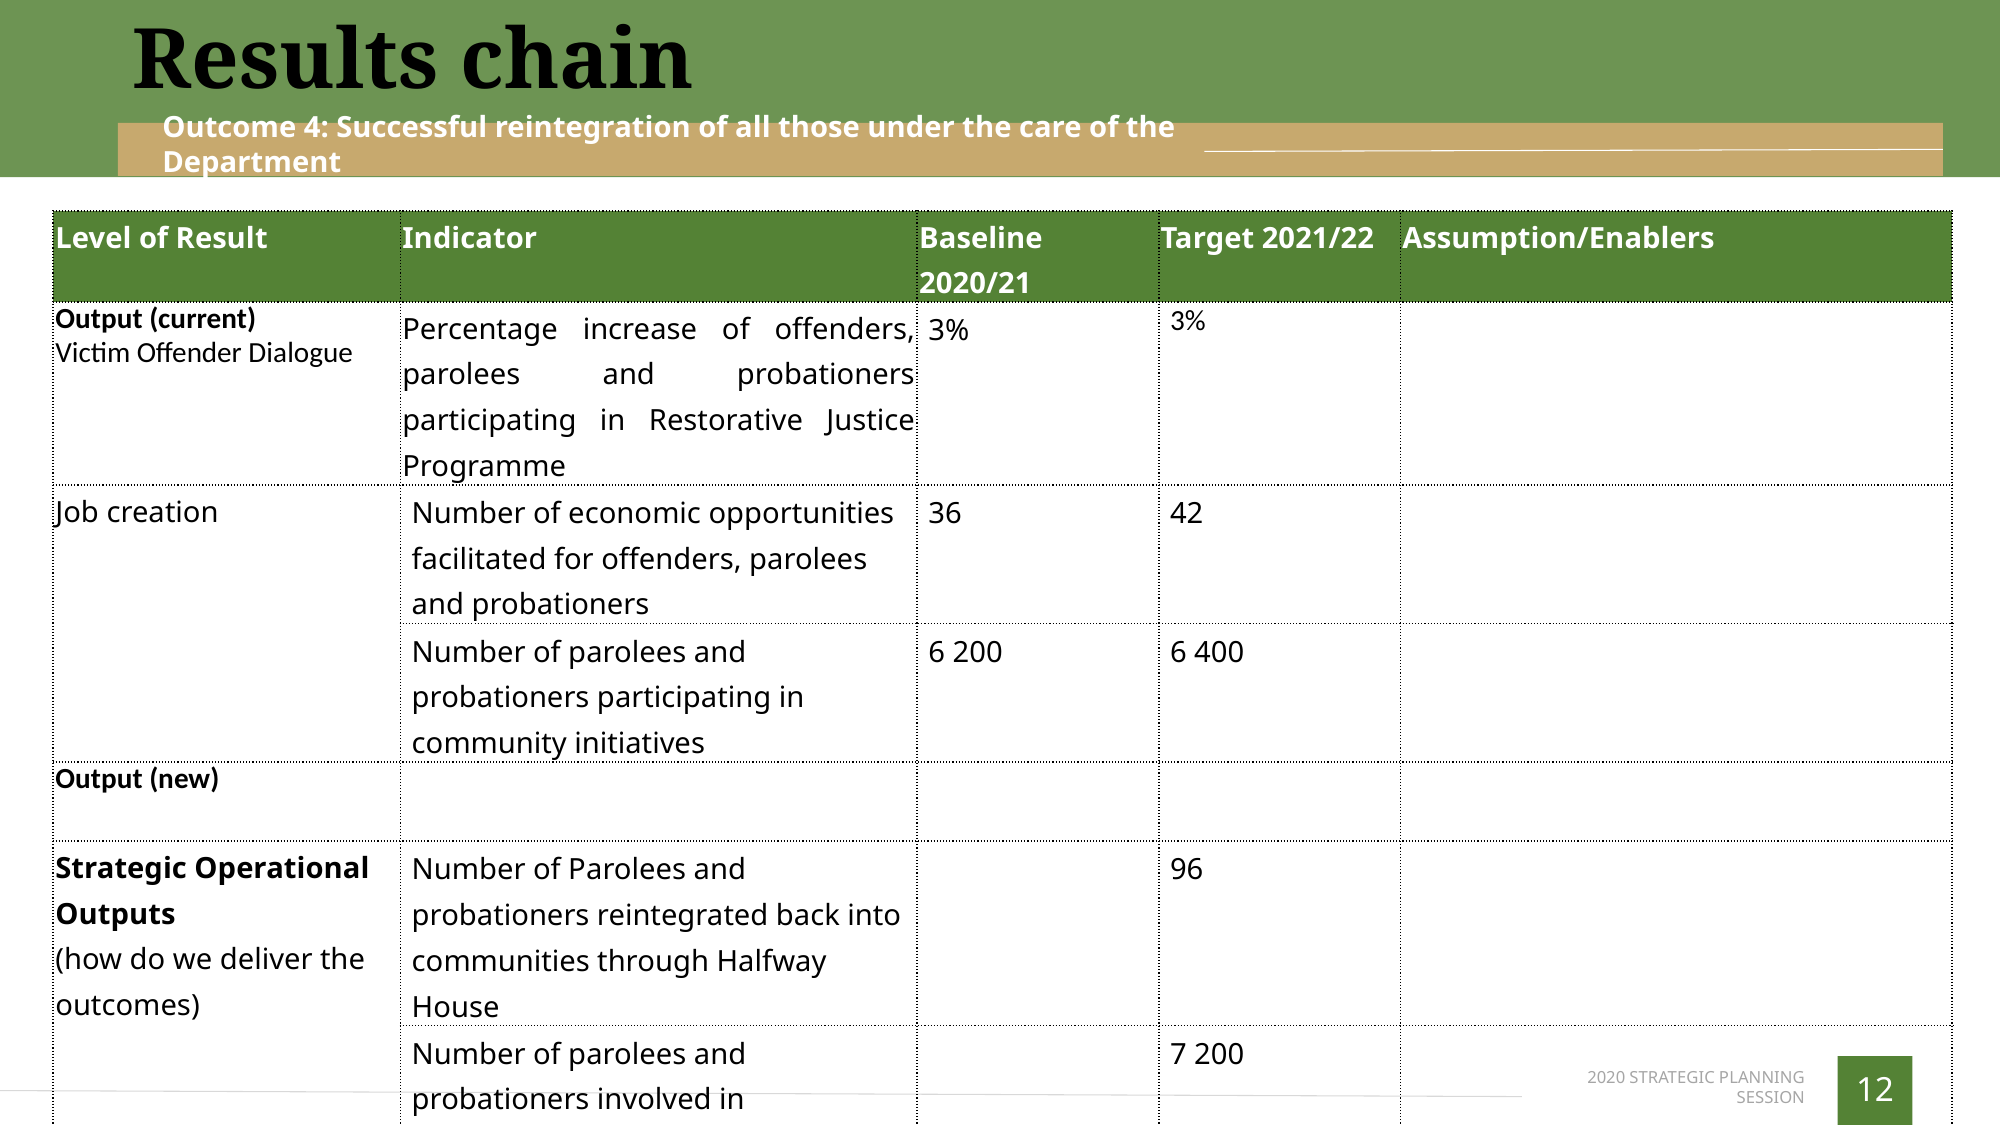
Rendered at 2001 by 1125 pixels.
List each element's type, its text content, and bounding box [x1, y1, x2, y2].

table_cell 3% [917, 302, 1159, 485]
table_cell Output (new) [53, 762, 400, 841]
table_cell [1400, 302, 1952, 485]
table_cell 7 200 [1159, 1026, 1400, 1125]
table_cell 6 400 [1159, 623, 1400, 762]
table_cell [1159, 762, 1400, 841]
table_cell Number of parolees and probationers involved in community projects [400, 1026, 917, 1125]
table_cell [1400, 841, 1952, 1026]
table_header Baseline 2020/21 [917, 211, 1159, 302]
table_cell [917, 762, 1159, 841]
table_cell 42 [1159, 485, 1400, 623]
table_header Target 2021/22 [1159, 211, 1400, 302]
table_cell Number of parolees and probationers participating in community initiatives [400, 623, 917, 762]
table_header Level of Result [53, 211, 400, 302]
table_cell Strategic Operational Outputs (how do we deliver the outcomes) [53, 841, 400, 1125]
table_cell [1400, 1026, 1952, 1125]
table_cell [400, 762, 917, 841]
table_cell [917, 1026, 1159, 1125]
table_header Indicator [400, 211, 917, 302]
table_cell [1400, 623, 1952, 762]
table_cell 36 [917, 485, 1159, 623]
table_cell 3% [1159, 302, 1400, 485]
table_cell Number of Parolees and probationers reintegrated back into communities through Halfway House [400, 841, 917, 1026]
title Results chain [117, 17, 1886, 106]
table_cell [917, 841, 1159, 1026]
table_cell Number of economic opportunities facilitated for offenders, parolees and probationers [400, 485, 917, 623]
table_cell 96 [1159, 841, 1400, 1026]
table_cell [1400, 485, 1952, 623]
text_box Outcome 4: Successful reintegration of all those under the care of the Department [162, 108, 1290, 179]
table_cell Percentage increase of offenders, parolees and probationers participating in Restorative Justice Programme [400, 302, 917, 485]
table_cell Job creation [53, 485, 400, 762]
table_cell 6 200 [917, 623, 1159, 762]
table_header Assumption/Enablers [1400, 211, 1952, 302]
table_cell [1400, 762, 1952, 841]
table_cell Output (current) Victim Offender Dialogue [53, 302, 400, 485]
